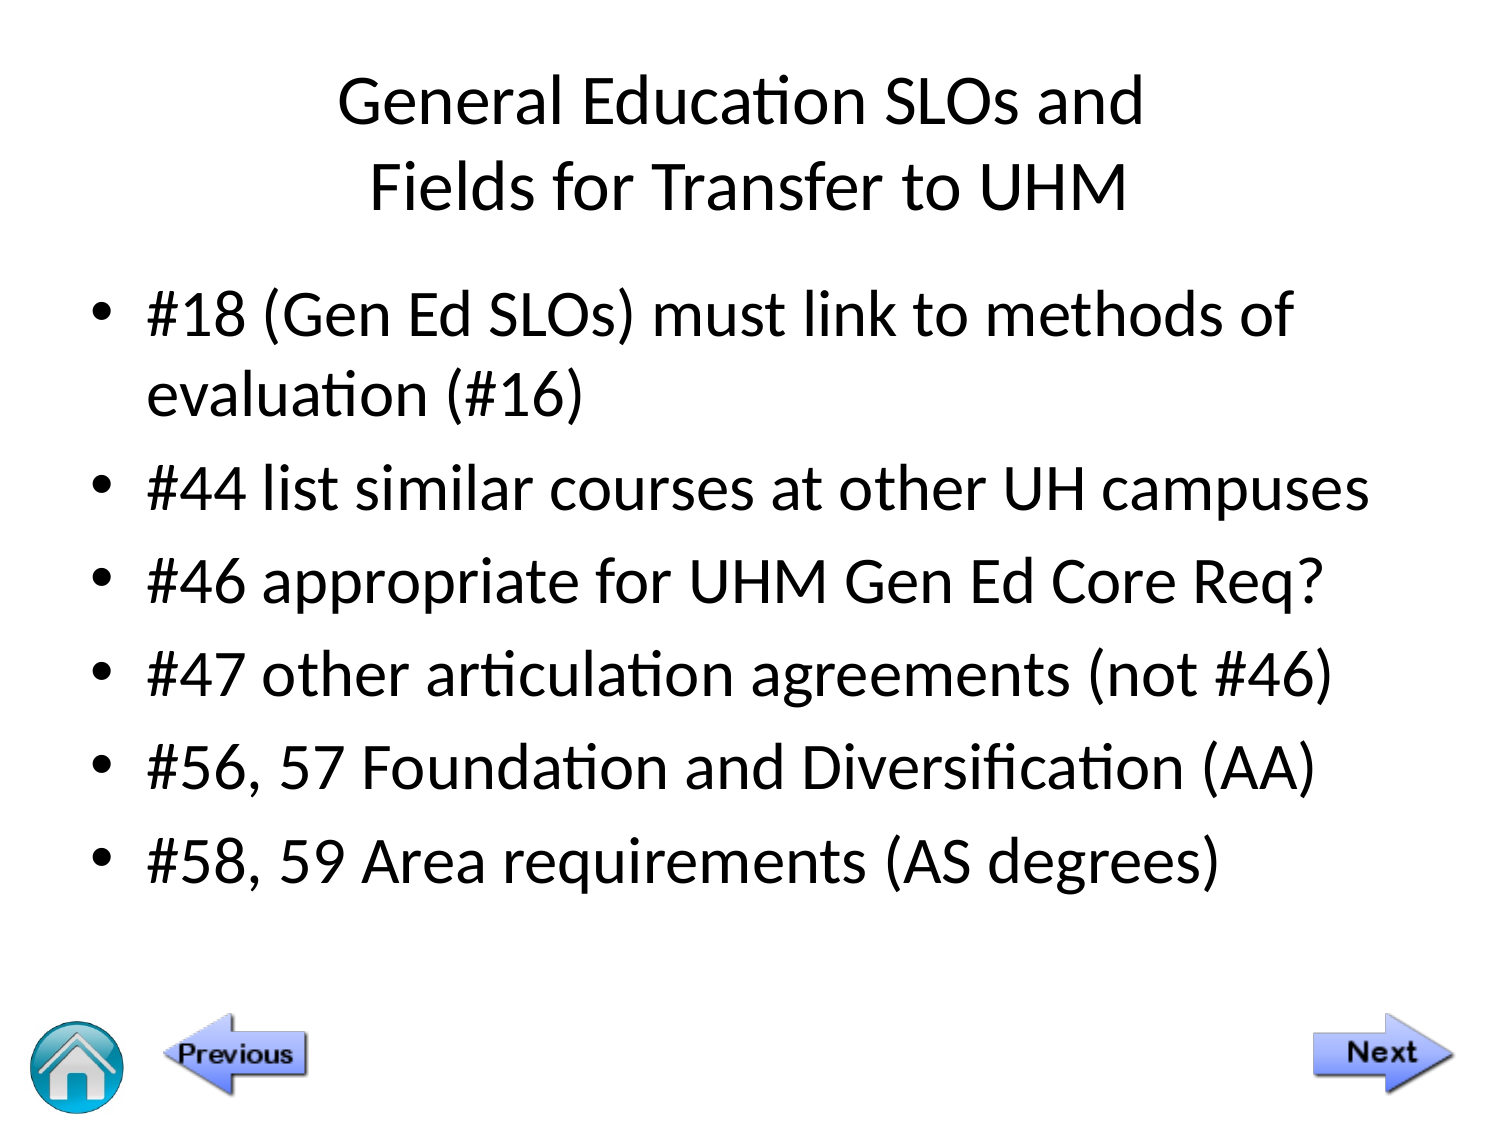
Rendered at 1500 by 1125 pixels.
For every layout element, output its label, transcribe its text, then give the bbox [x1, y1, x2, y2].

picture [1312, 1012, 1460, 1100]
picture [162, 1012, 313, 1102]
title General Education SLOs and Fields for Transfer to UHM [75, 45, 1425, 233]
picture [24, 1014, 129, 1118]
list #18 (Gen Ed SLOs) must link to methods of evaluation (#16) #44 list similar courses at other UH campuses #46 appropriate for UHM Gen Ed Core Req? #47 other articulation agreements (not #46) #56, 57 Foundation and Diversification (AA) #58, 59 Area requirements (AS degrees) [75, 262, 1425, 1005]
